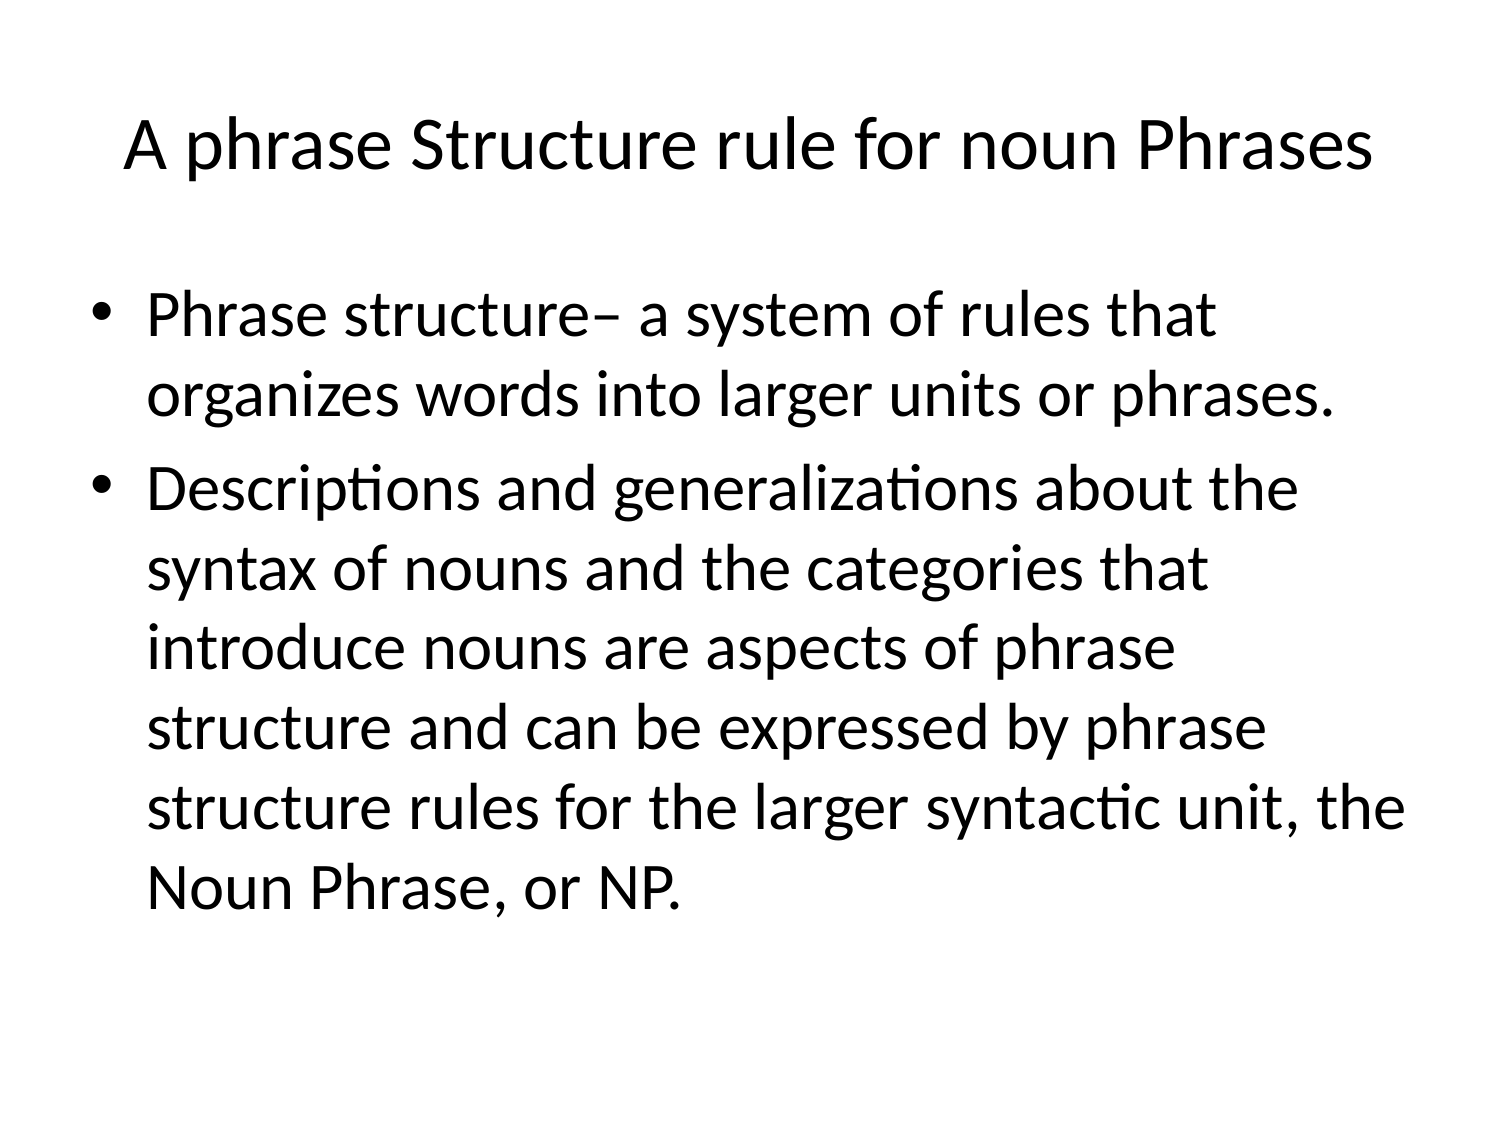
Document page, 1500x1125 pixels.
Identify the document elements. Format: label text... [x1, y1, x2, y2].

title A phrase Structure rule for noun Phrases [75, 45, 1425, 233]
list Phrase structure– a system of rules that organizes words into larger units or phrases. Descriptions and generalizations about the syntax of nouns and the categories that introduce nouns are aspects of phrase structure and can be expressed by phrase structure rules for the larger syntactic unit, the Noun Phrase, or NP. [75, 262, 1425, 1005]
